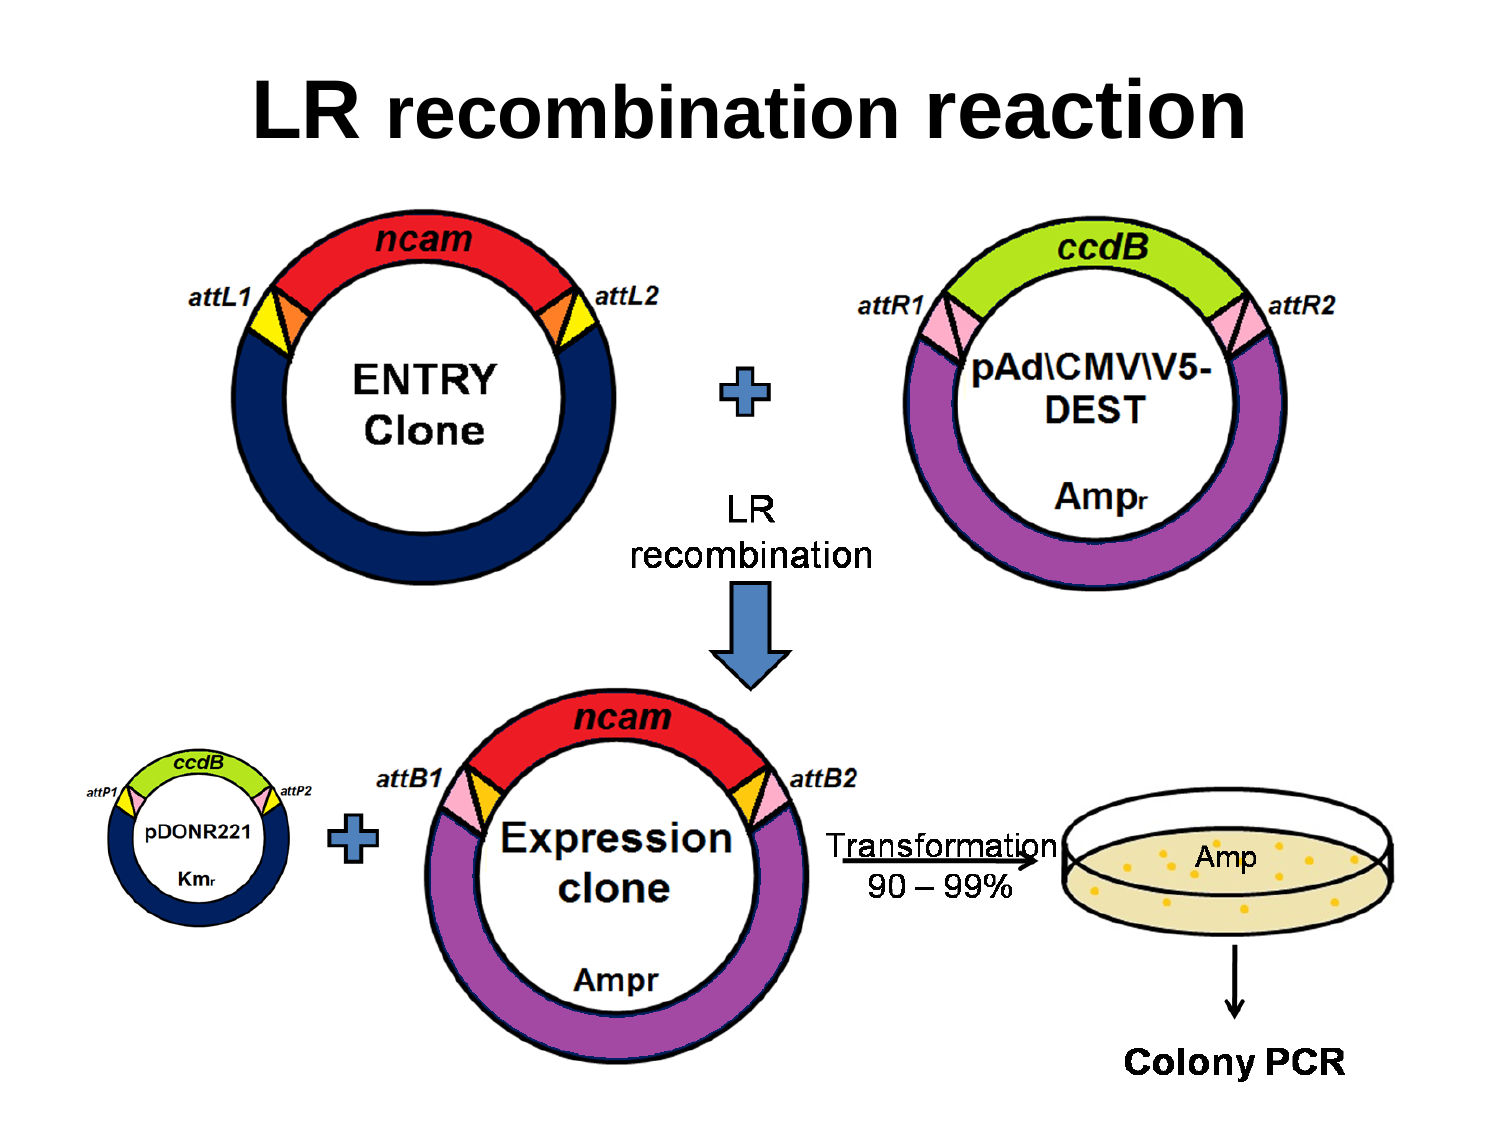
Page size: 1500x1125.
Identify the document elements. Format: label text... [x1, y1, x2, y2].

title LR recombination reaction [75, 11, 1425, 200]
picture [81, 198, 1395, 1091]
